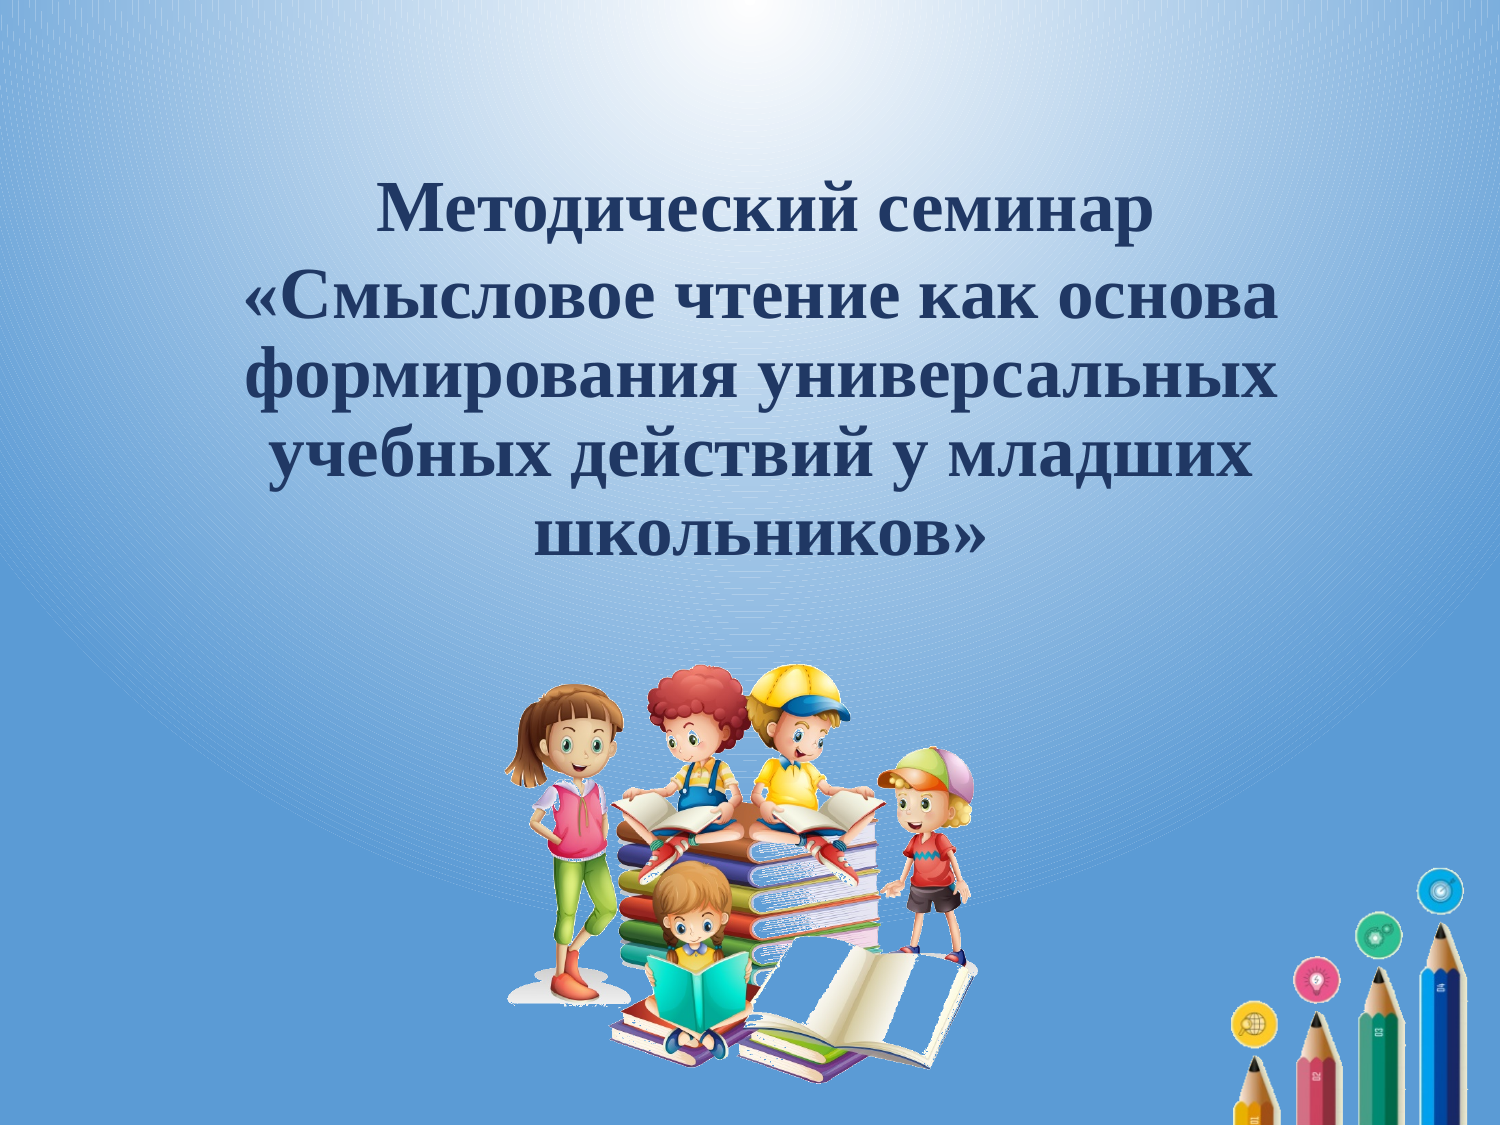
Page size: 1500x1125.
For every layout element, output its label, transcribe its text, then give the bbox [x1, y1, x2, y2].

title Методический семинар «Смысловое чтение как основа формирования универсальных учебных действий у младших школьников» [123, 5, 1399, 667]
picture [498, 656, 984, 1091]
picture [1222, 867, 1479, 1125]
